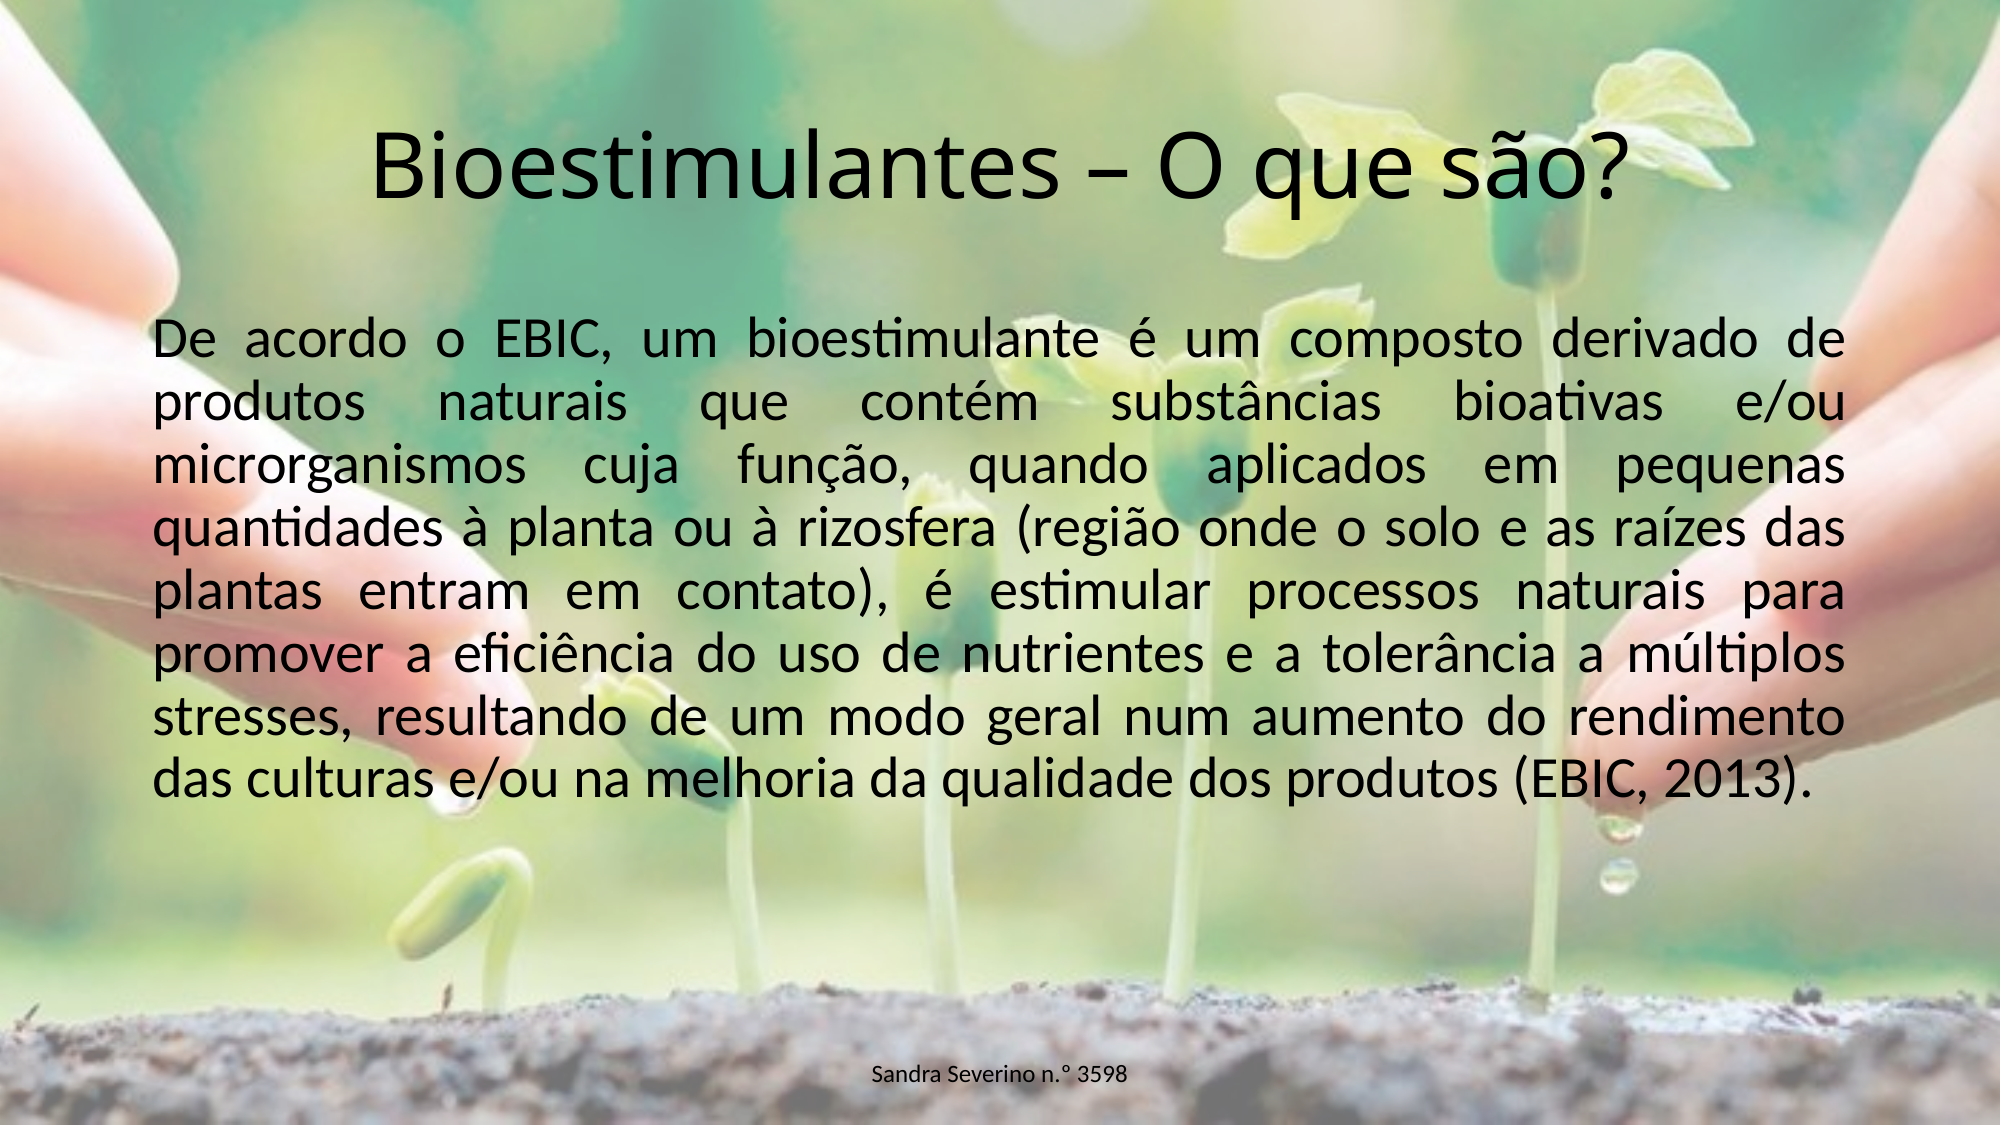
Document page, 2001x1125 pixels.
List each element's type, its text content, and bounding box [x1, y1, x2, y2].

list De acordo o EBIC, um bioestimulante é um composto derivado de produtos naturais que contém substâncias bioati­vas e/ou microrganismos cuja função, quando aplicados em pequenas quantidades à planta ou à rizosfera (região onde o solo e as raízes das plantas entram em contato), é estimular processos naturais para promover a eficiência do uso de nutrientes e a tolerância a múltiplos stresses, resultando de um modo geral num aumento do rendimento das culturas e/ou na melhoria da qualidade dos produtos (EBIC, 2013). [137, 299, 1863, 1014]
title Bioestimulantes – O que são? [137, 59, 1863, 278]
footer Sandra Severino n.º 3598 [662, 1042, 1338, 1103]
